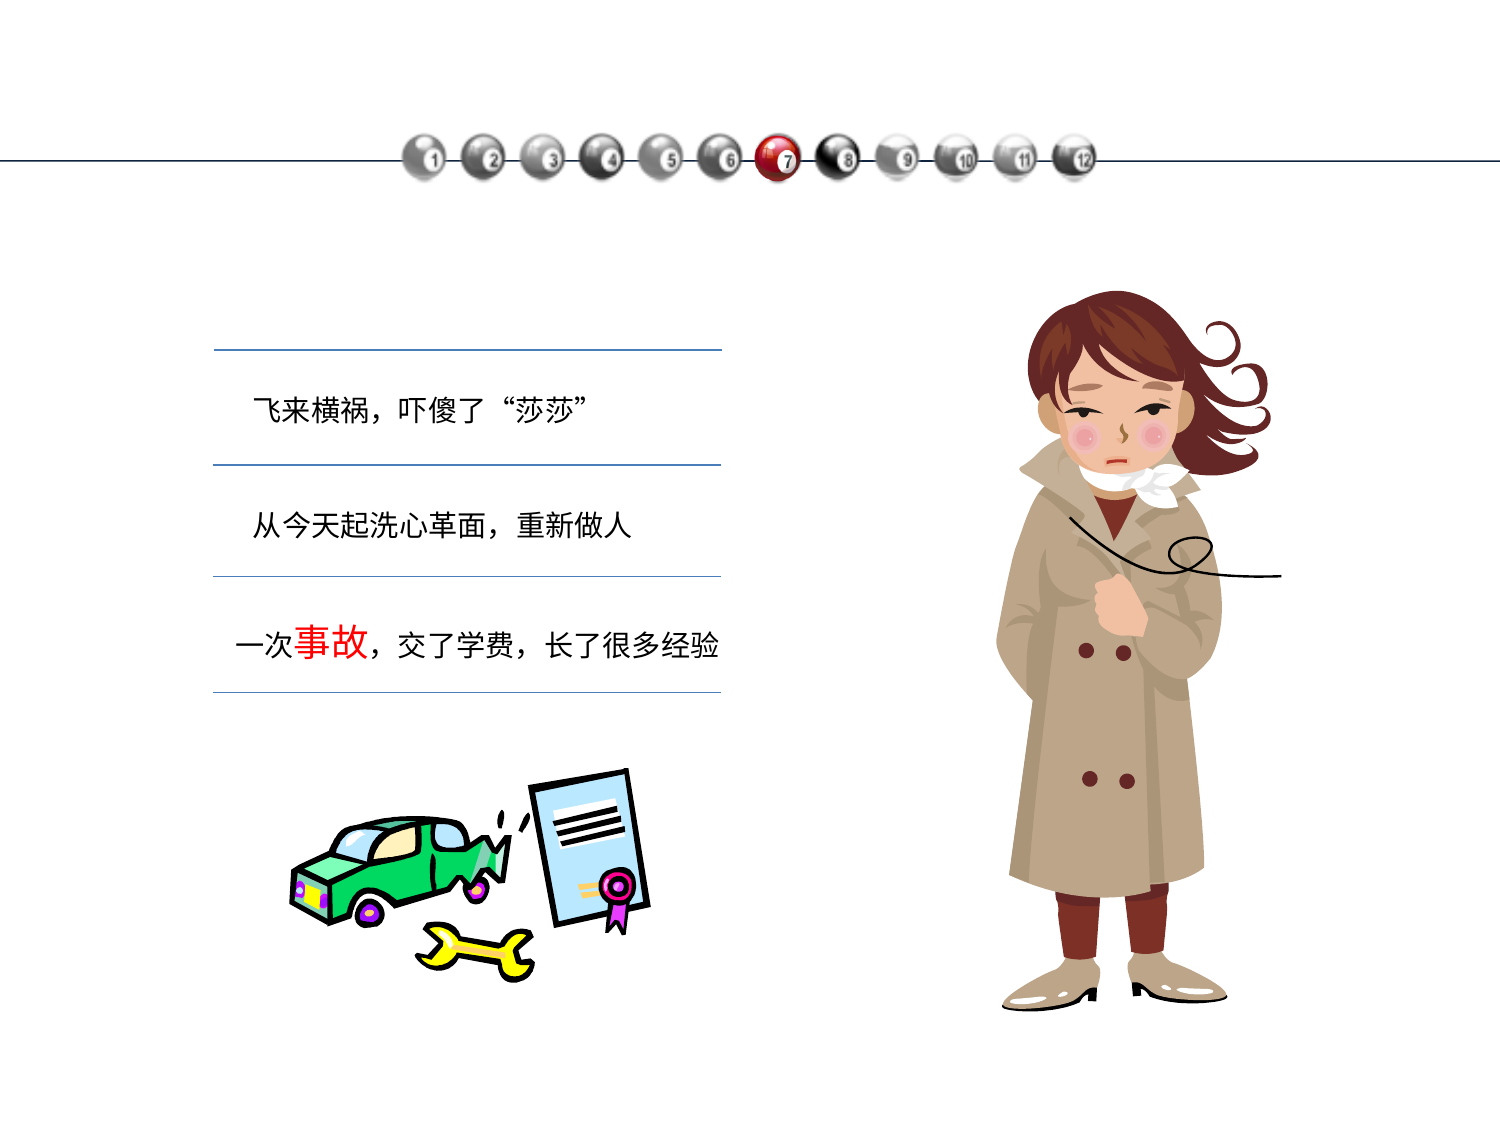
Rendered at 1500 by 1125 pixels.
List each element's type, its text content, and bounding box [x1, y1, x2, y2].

text_box 飞来横祸，吓傻了“莎莎” [237, 385, 619, 435]
picture [747, 130, 807, 190]
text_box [996, 290, 1282, 1012]
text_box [0, 129, 746, 189]
text_box 一次事故，交了学费，长了很多经验 [220, 611, 735, 672]
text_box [288, 763, 656, 988]
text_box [808, 129, 1500, 189]
text_box 从今天起洗心革面，重新做人 [238, 500, 649, 550]
